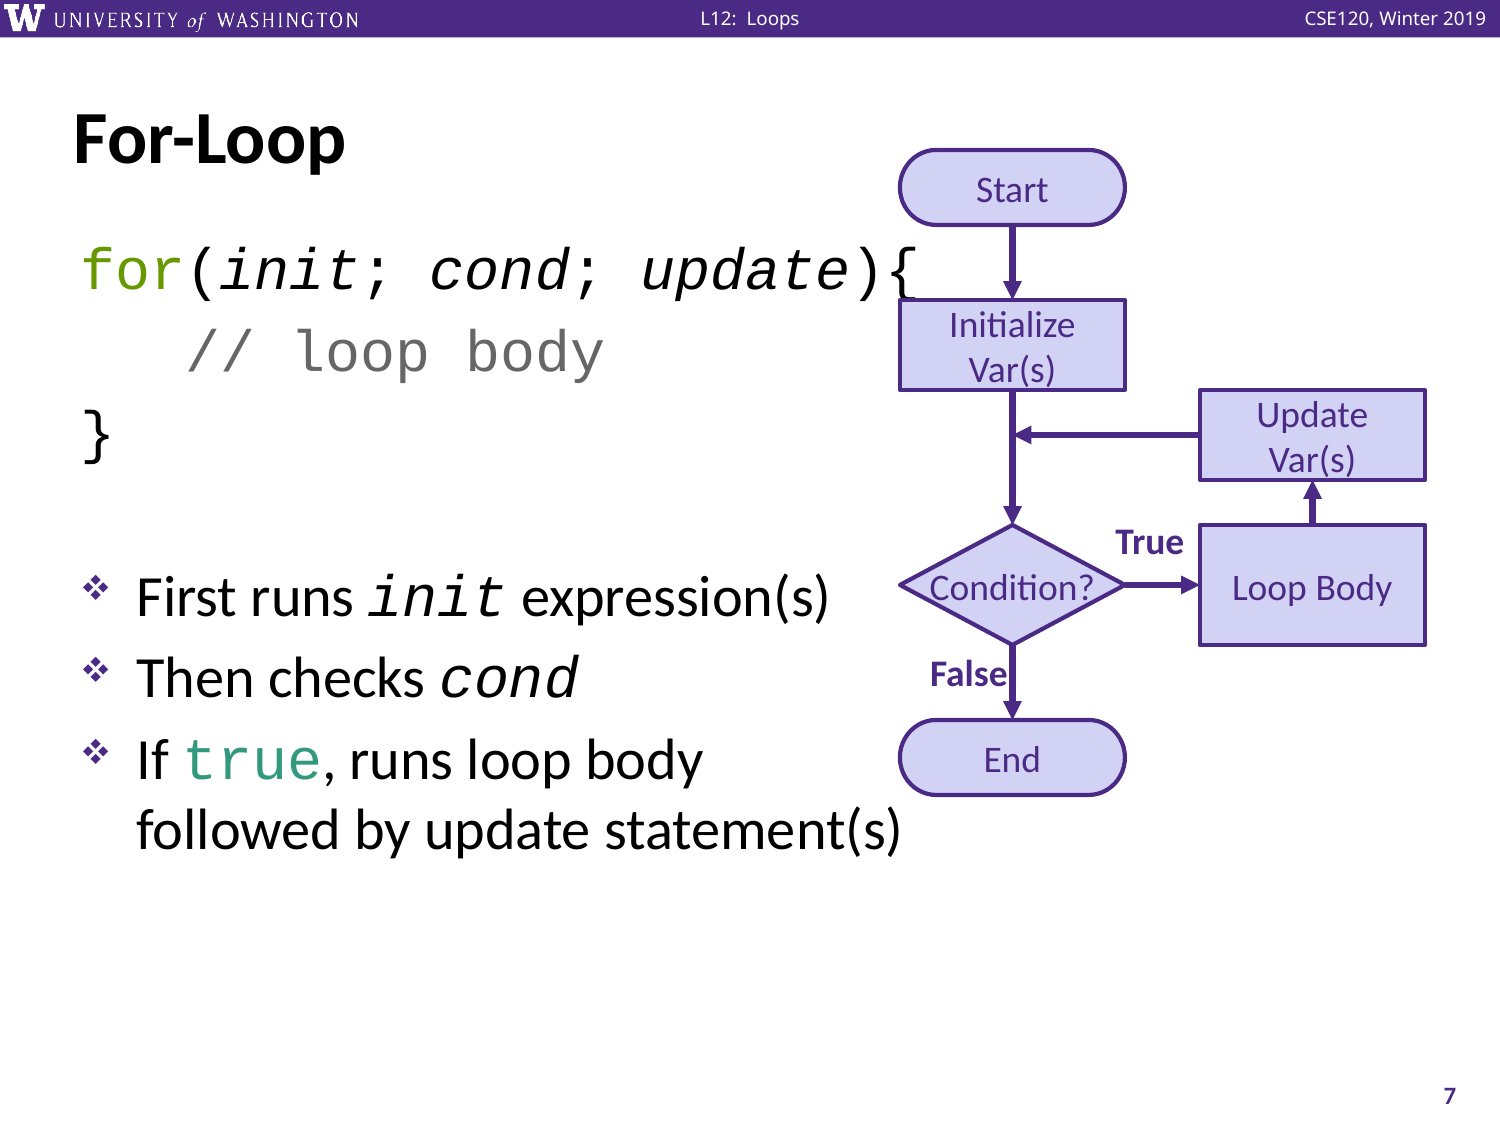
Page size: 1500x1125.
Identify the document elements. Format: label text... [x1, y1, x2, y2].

slide_number 7 [1400, 1065, 1500, 1125]
picture [4, 4, 358, 32]
title For-Loop [58, 71, 1438, 197]
list for(init; cond; update){ // loop body } First runs init expression(s) Then checks cond If true, runs loop body followed by update statement(s) [64, 223, 1438, 1040]
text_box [899, 149, 1426, 796]
